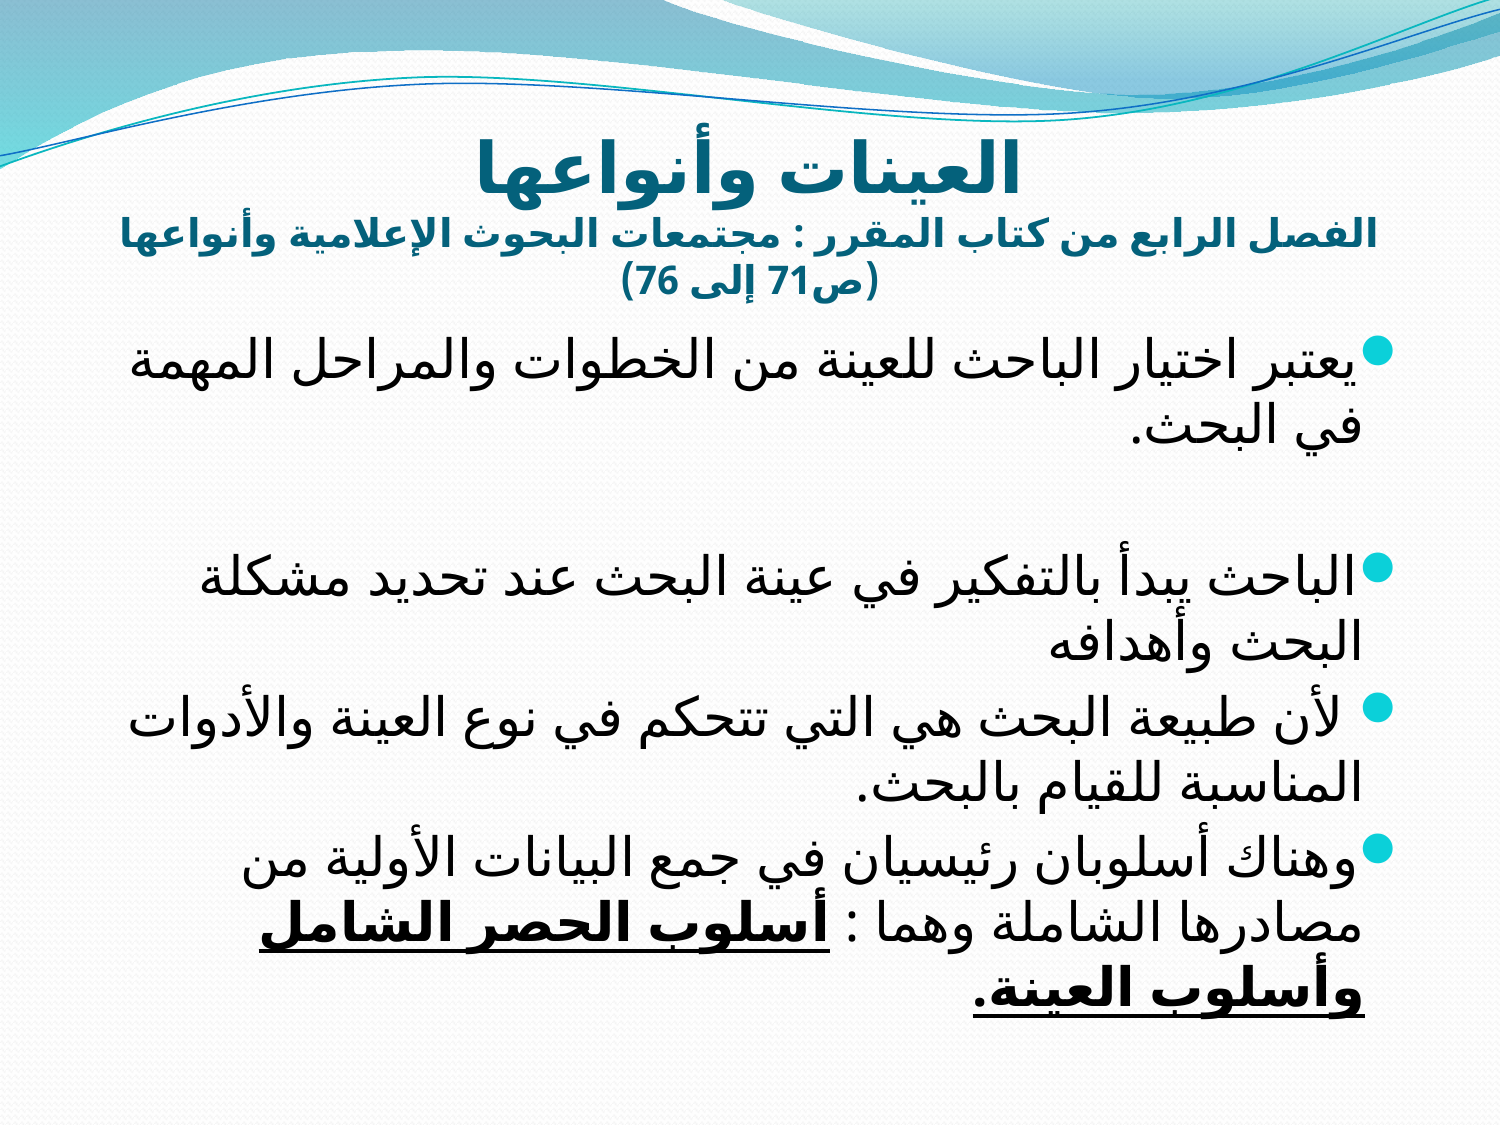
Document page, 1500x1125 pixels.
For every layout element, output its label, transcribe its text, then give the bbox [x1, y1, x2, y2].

title العينات وأنواعها الفصل الرابع من كتاب المقرر : مجتمعات البحوث الإعلامية وأنواعها (ص71 إلى 76) [75, 115, 1425, 303]
list يعتبر اختيار الباحث للعينة من الخطوات والمراحل المهمة في البحث. الباحث يبدأ بالتفكير في عينة البحث عند تحديد مشكلة البحث وأهدافه لأن طبيعة البحث هي التي تتحكم في نوع العينة والأدوات المناسبة للقيام بالبحث. وهناك أسلوبان رئيسيان في جمع البيانات الأولية من مصادرها الشاملة وهما : أسلوب الحصر الشامل وأسلوب العينة. [75, 317, 1425, 1038]
